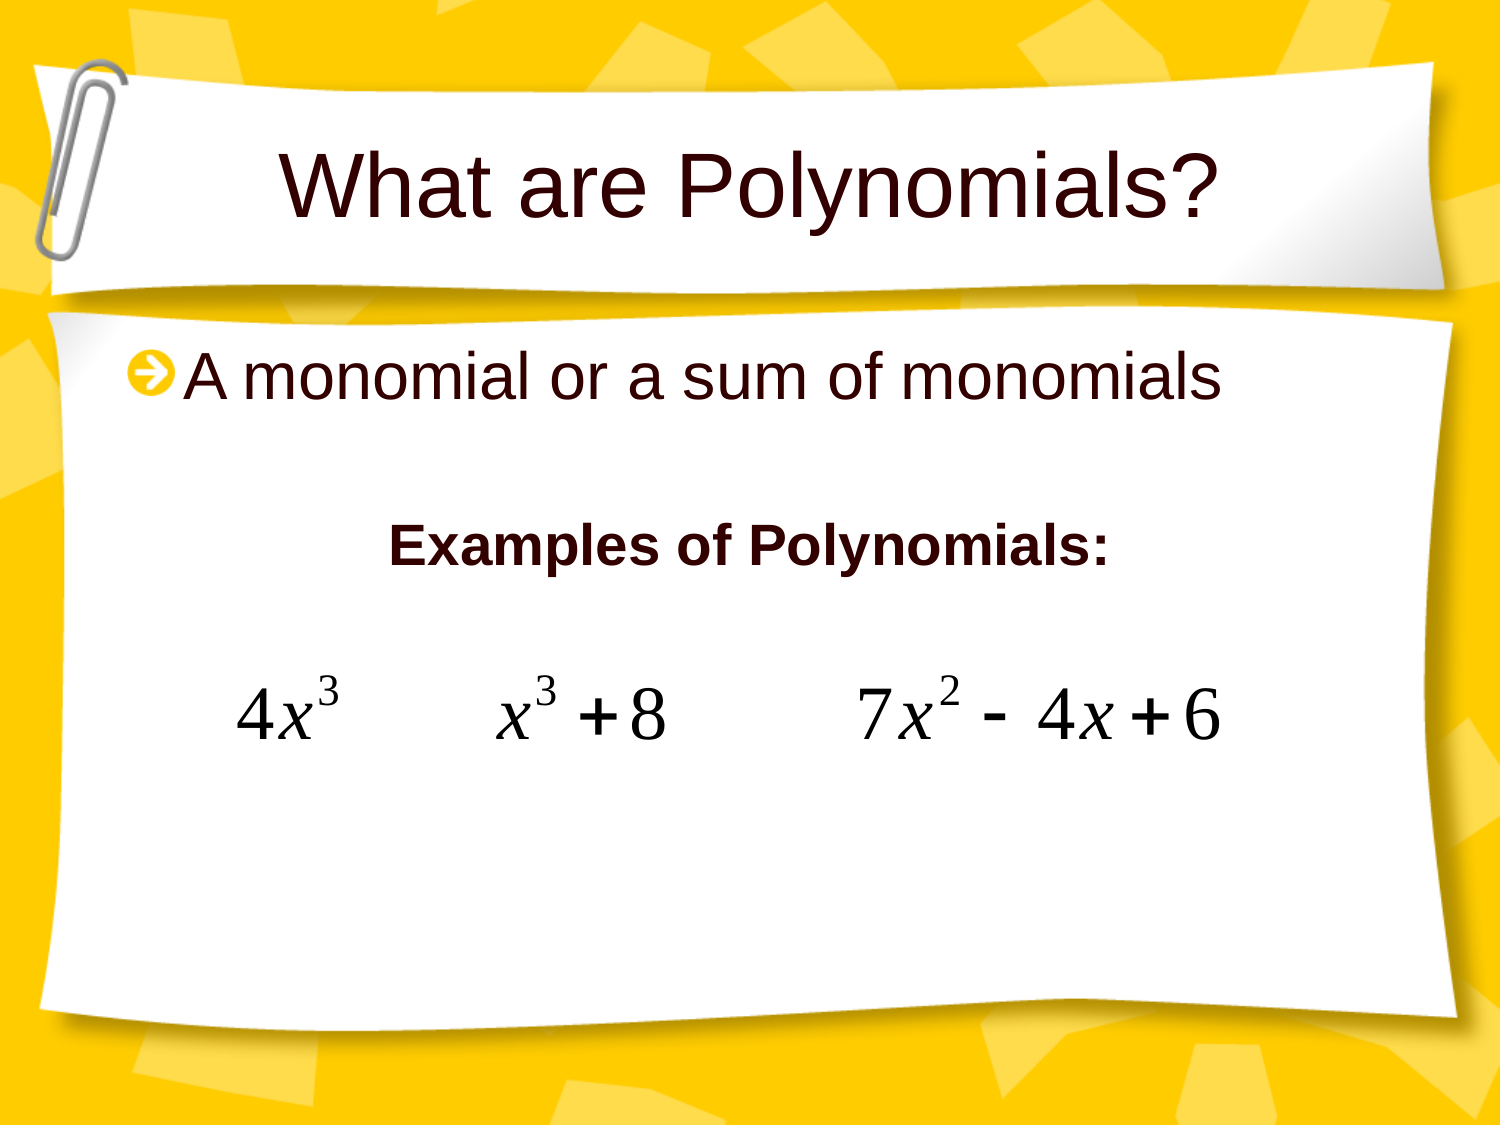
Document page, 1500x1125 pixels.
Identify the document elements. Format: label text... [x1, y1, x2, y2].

text_box Examples of Polynomials: [112, 500, 1388, 585]
list A monomial or a sum of monomials [112, 324, 1350, 500]
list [224, 655, 1238, 772]
picture [0, 0, 1500, 1125]
title What are Polynomials? [112, 87, 1388, 275]
